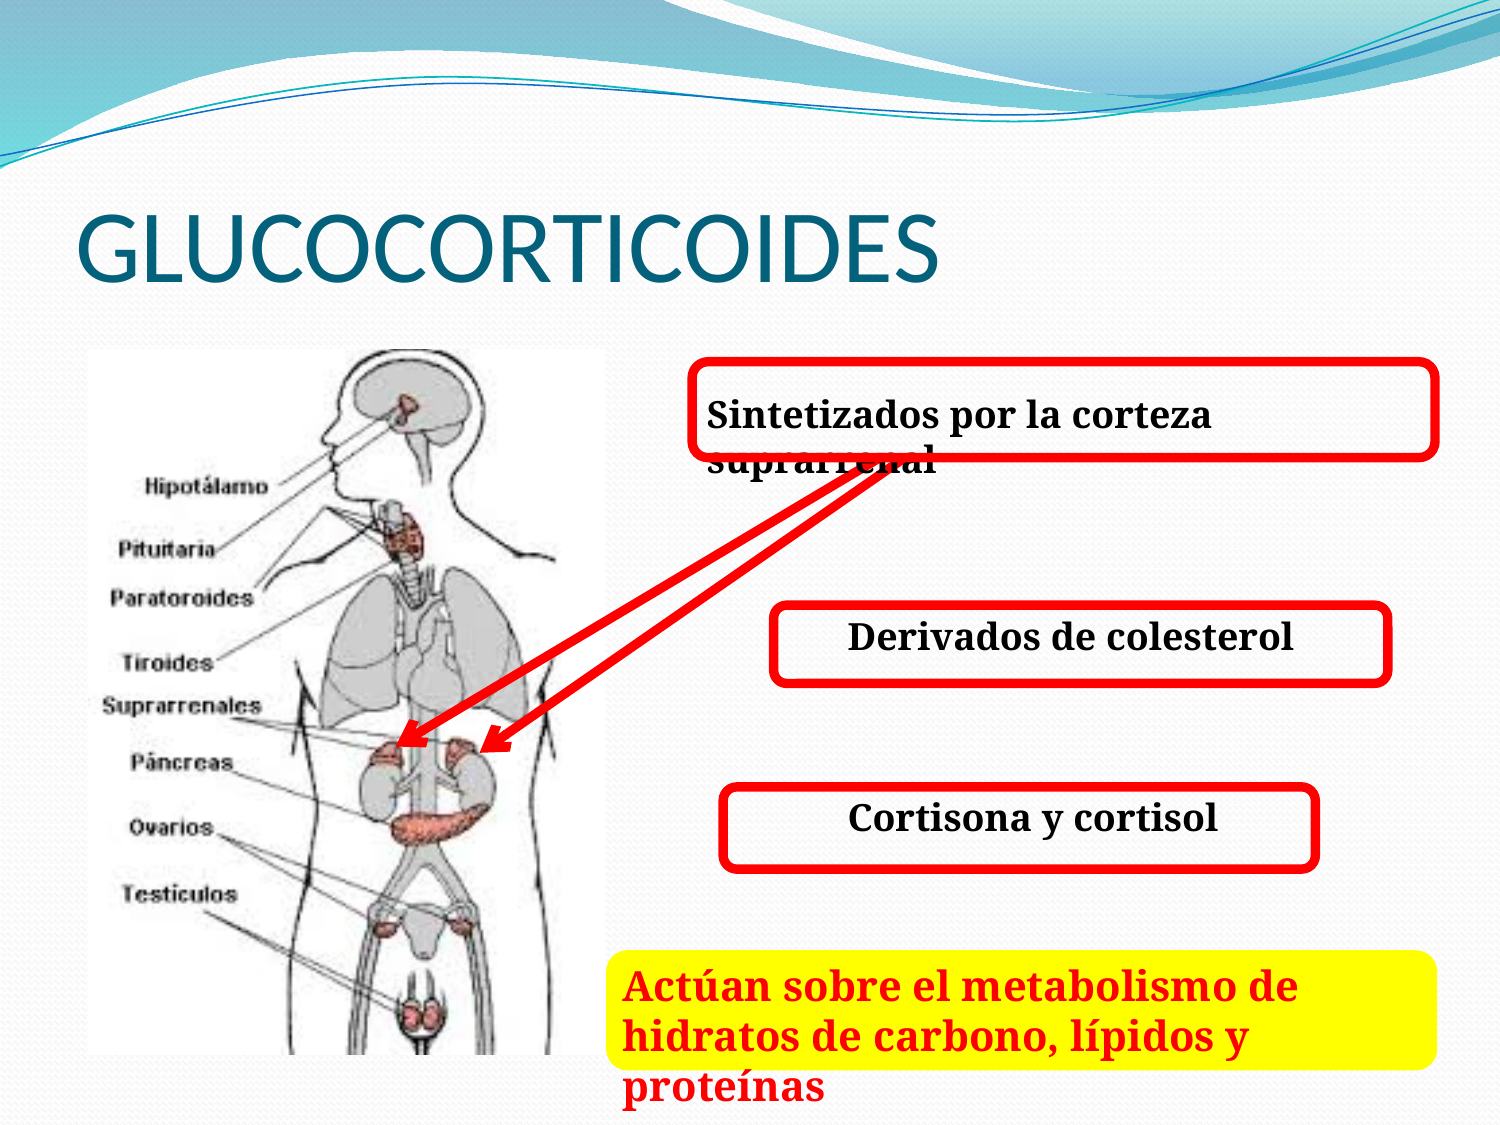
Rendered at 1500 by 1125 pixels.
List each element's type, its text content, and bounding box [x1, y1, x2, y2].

text_box [721, 784, 1318, 872]
text_box Actúan sobre el metabolismo de hidratos de carbono, lípidos y proteínas [608, 952, 1436, 1118]
text_box Sintetizados por la corteza suprarrenal [907, 452, 1435, 489]
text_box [479, 457, 906, 754]
text_box [906, 461, 910, 489]
title GLUCOCORTICOIDES [75, 115, 1425, 303]
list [88, 349, 605, 1055]
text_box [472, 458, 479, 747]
text_box [911, 603, 1390, 686]
text_box [690, 359, 1438, 460]
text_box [395, 457, 479, 747]
text_box Sobre Lípidos [388, 458, 605, 765]
